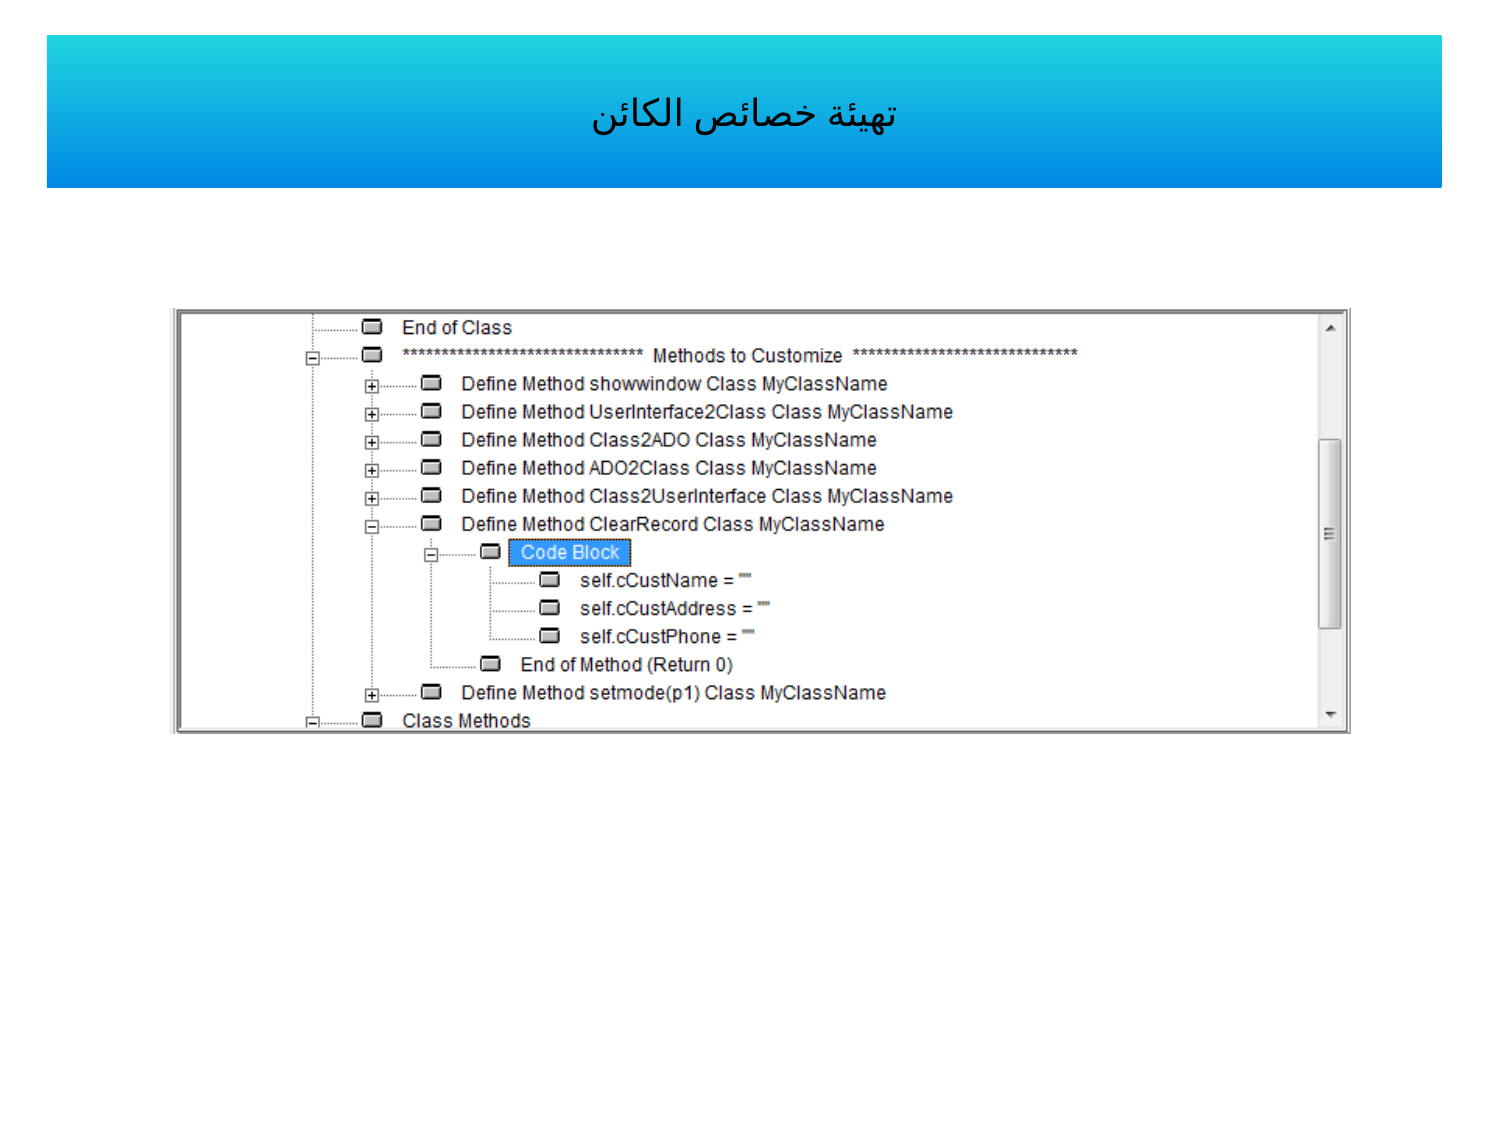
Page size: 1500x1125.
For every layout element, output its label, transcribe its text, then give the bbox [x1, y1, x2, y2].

title تهيئة خصائص الكائن [46, 35, 1442, 188]
picture [169, 308, 1351, 735]
